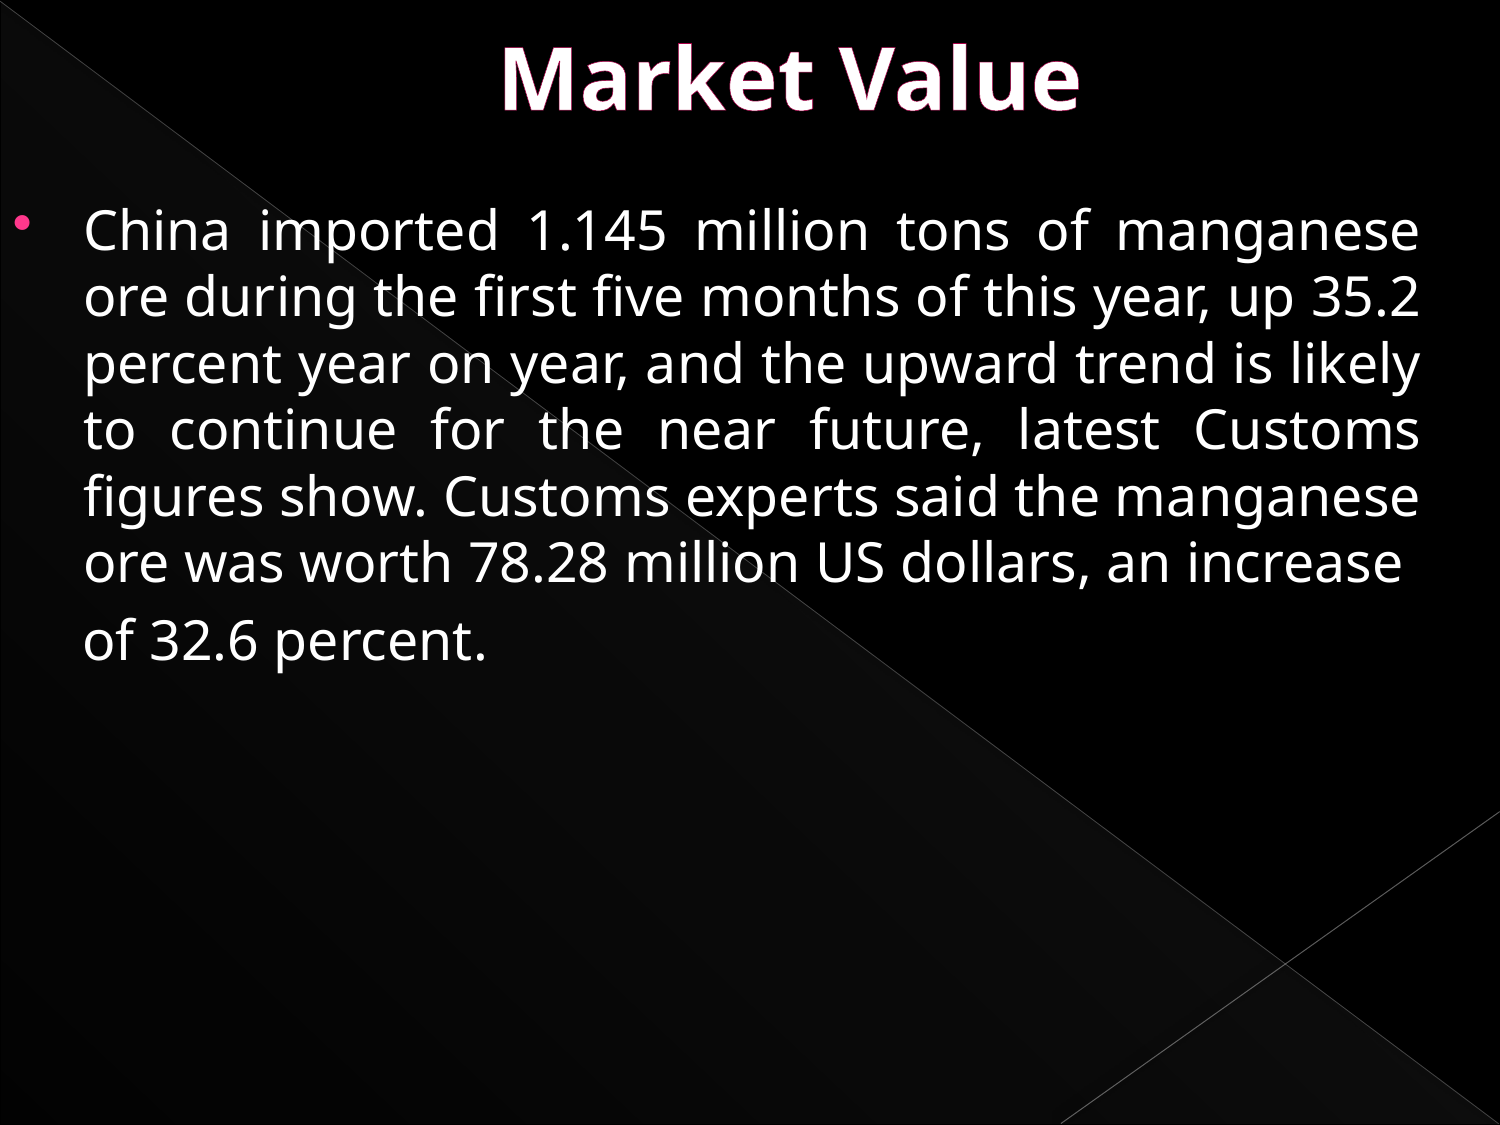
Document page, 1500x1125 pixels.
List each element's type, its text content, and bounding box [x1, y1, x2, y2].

list China imported 1.145 million tons of manganese ore during the first five months of this year, up 35.2 percent year on year, and the upward trend is likely to continue for the near future, latest Customs figures show. Customs experts said the manganese ore was worth 78.28 million US dollars, an increase of 32.6 percent. [0, 187, 1438, 875]
title Market Value [0, 0, 1500, 150]
